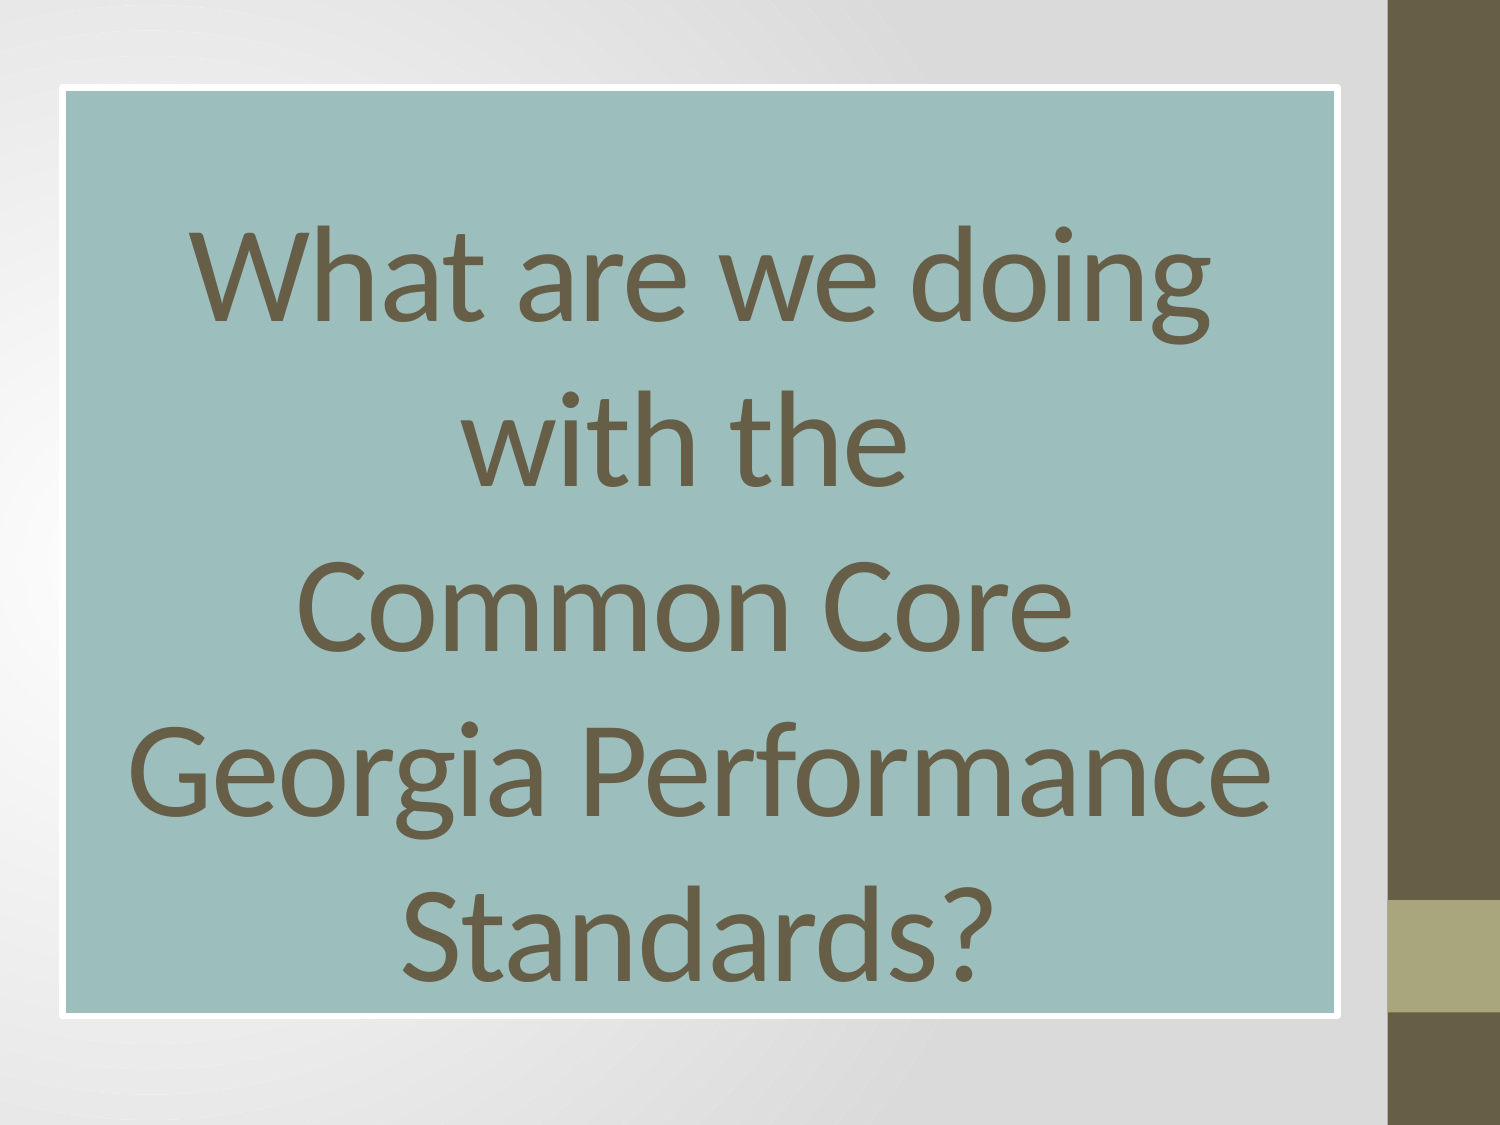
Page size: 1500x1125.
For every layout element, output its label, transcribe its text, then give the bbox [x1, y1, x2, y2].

title What are we doing with the Common Core Georgia Performance Standards? [59, 84, 1341, 1019]
